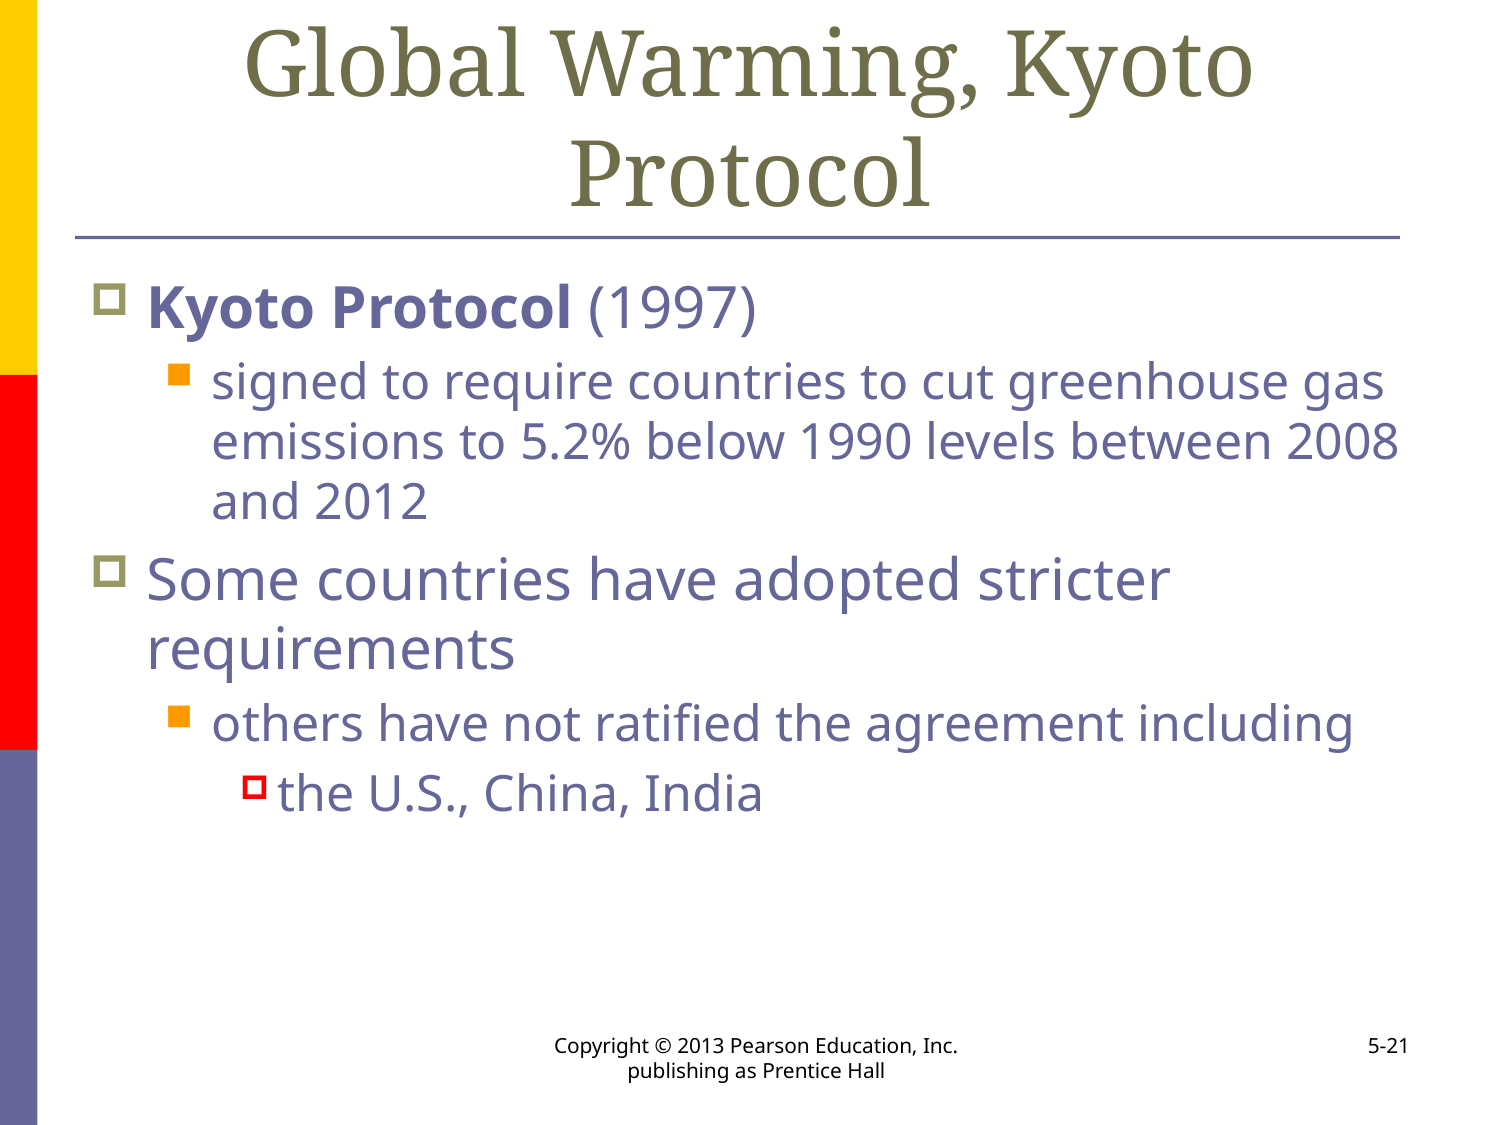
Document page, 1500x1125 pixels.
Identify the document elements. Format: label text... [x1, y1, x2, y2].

slide_number 5-21 [1074, 1025, 1425, 1100]
footer Copyright © 2013 Pearson Education, Inc. publishing as Prentice Hall [500, 1025, 1013, 1100]
title Global Warming, Kyoto Protocol [75, 45, 1425, 233]
list Kyoto Protocol (1997) signed to require countries to cut greenhouse gas emissions to 5.2% below 1990 levels between 2008 and 2012 Some countries have adopted stricter requirements others have not ratified the agreement including the U.S., China, India [75, 262, 1425, 1006]
